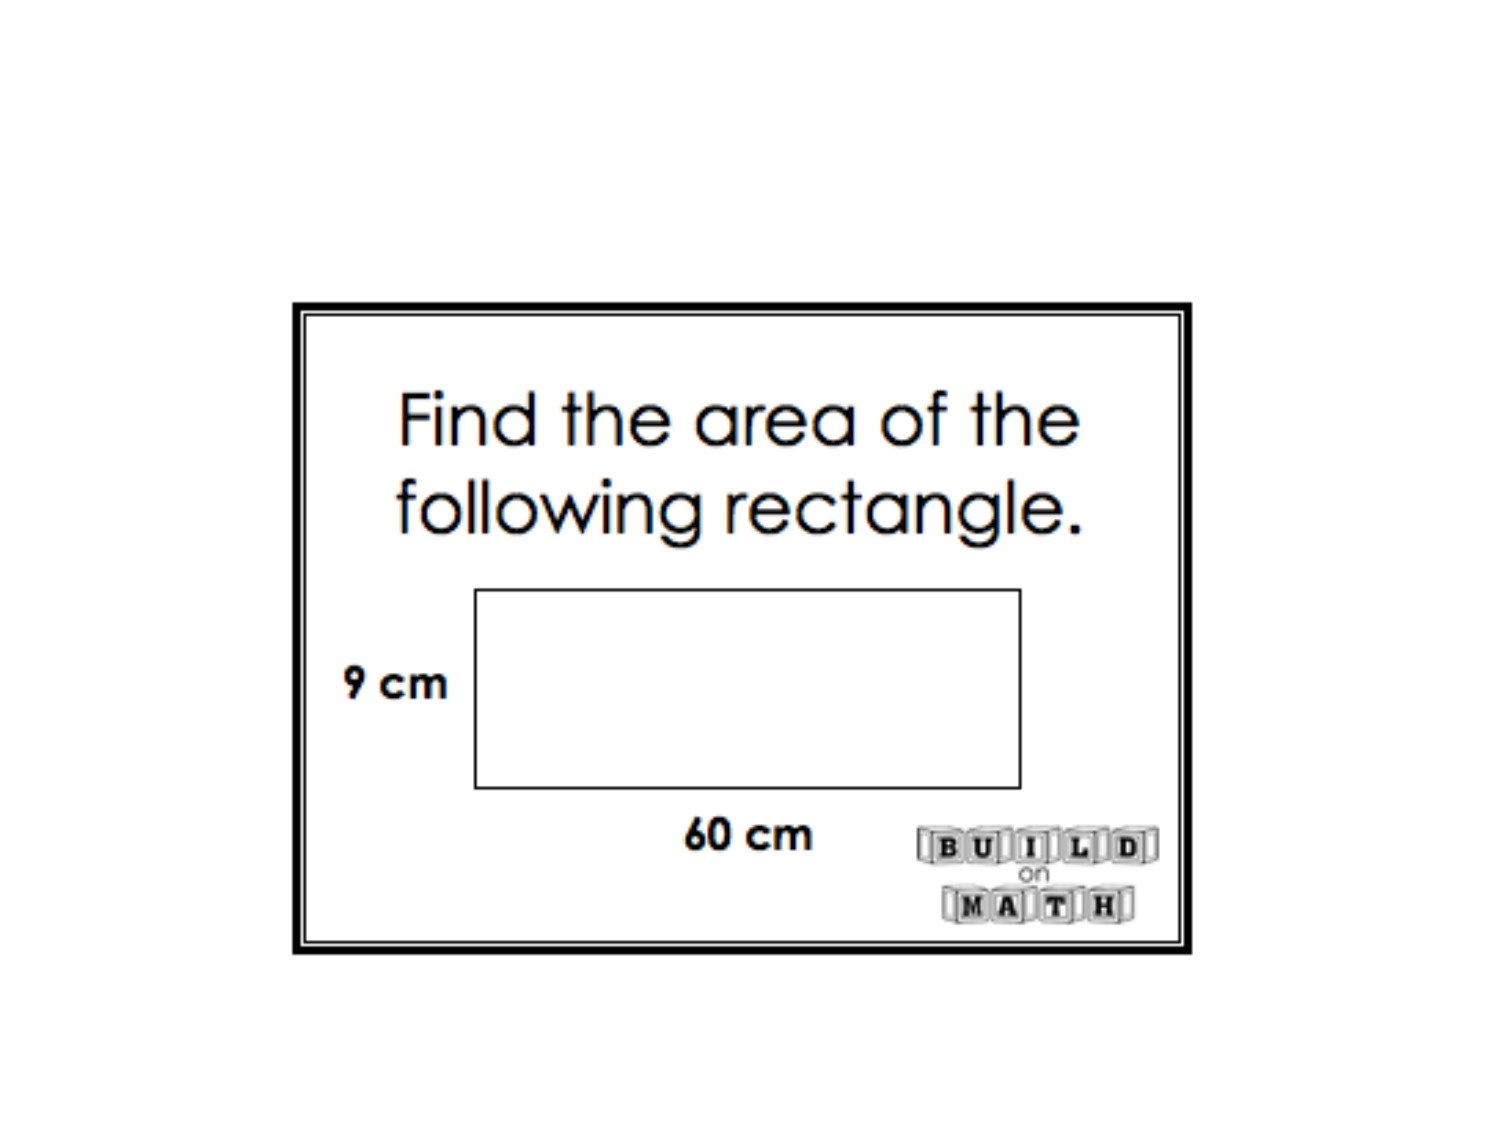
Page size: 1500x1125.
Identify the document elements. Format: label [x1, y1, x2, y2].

list [74, 262, 1426, 1006]
